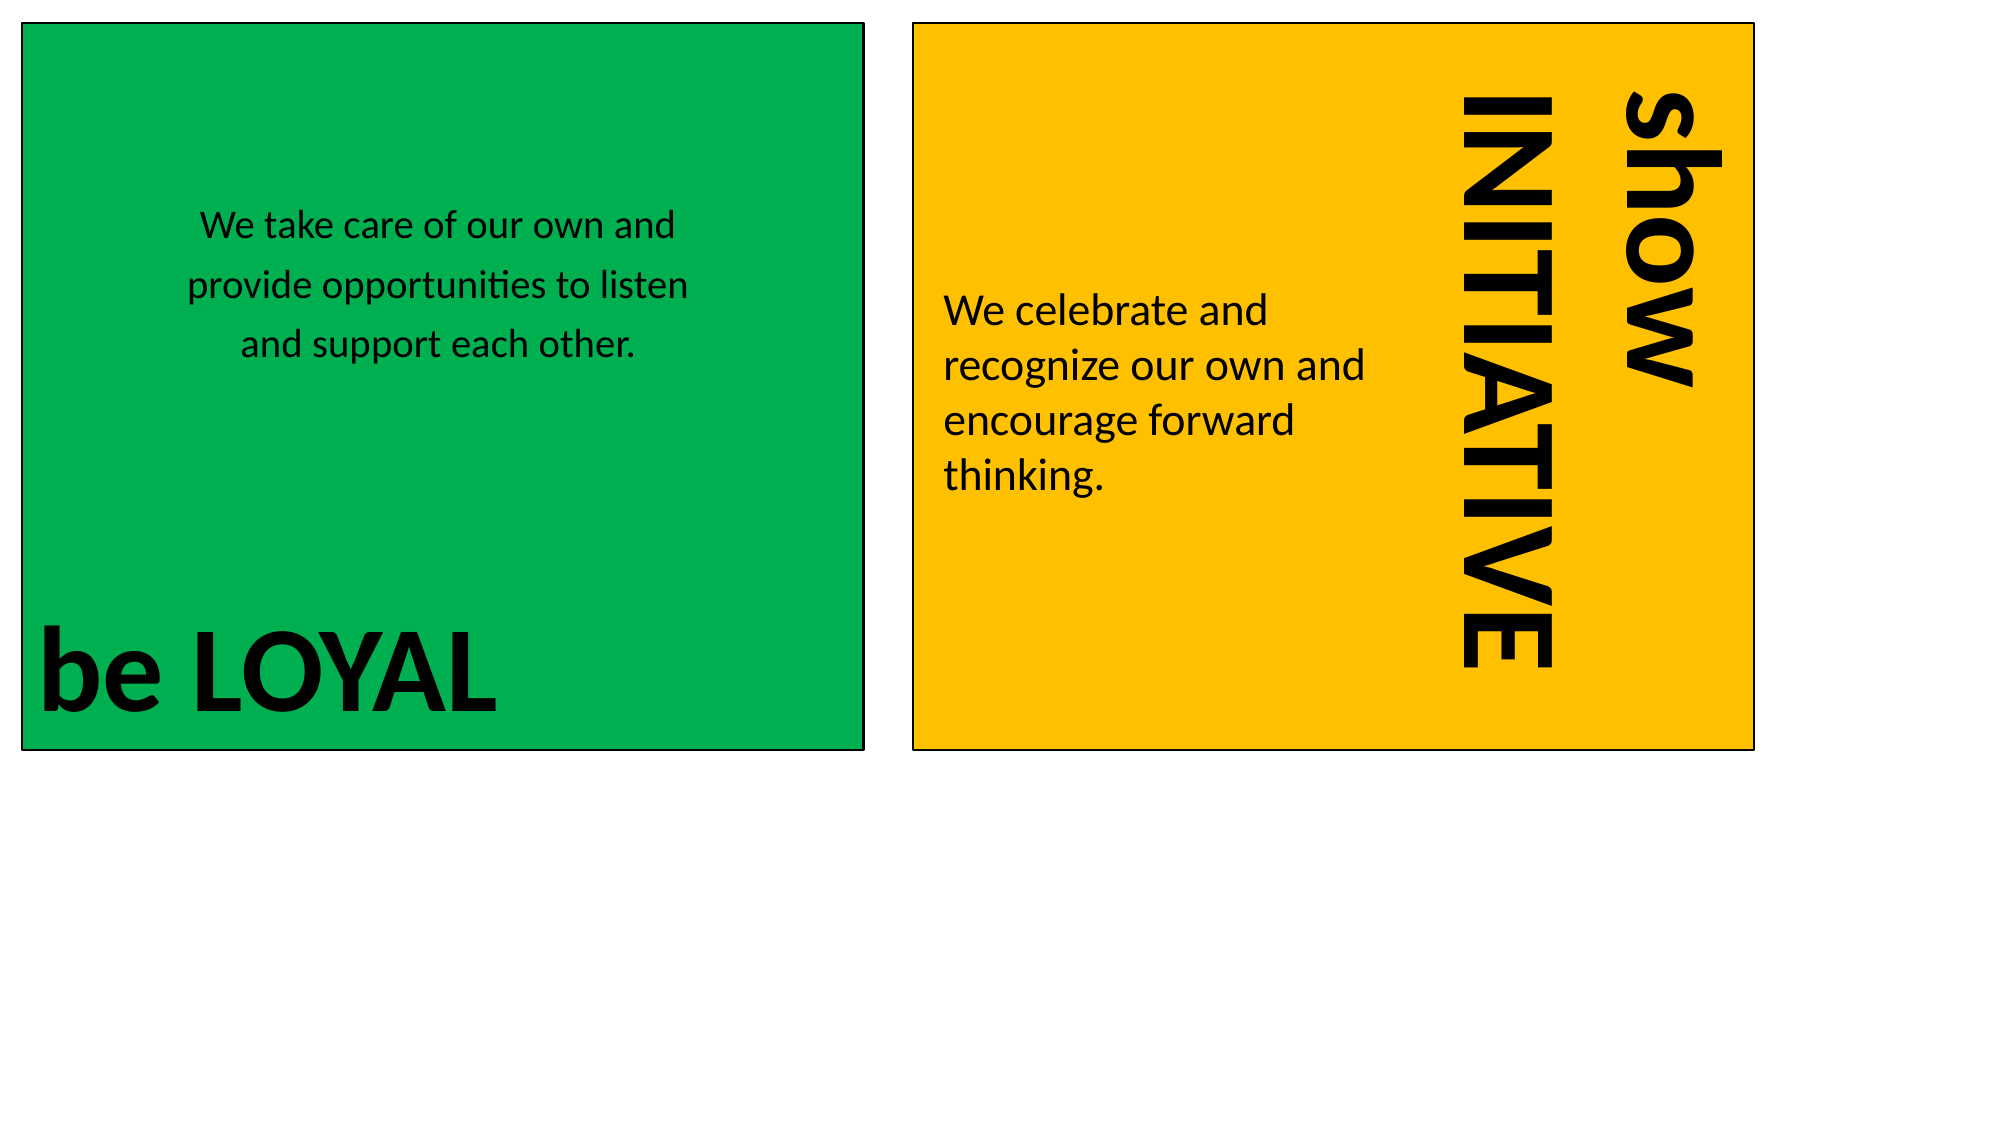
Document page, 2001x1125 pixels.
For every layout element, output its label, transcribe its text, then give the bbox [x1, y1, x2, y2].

text_box We celebrate and recognize our own and encourage forward thinking. [928, 272, 1427, 507]
subtitle We take care of our own and provide opportunities to listen and support each other. be LOYAL [22, 23, 864, 750]
text_box show INITIATIVE [1430, 73, 1770, 939]
text_box [913, 23, 1755, 750]
